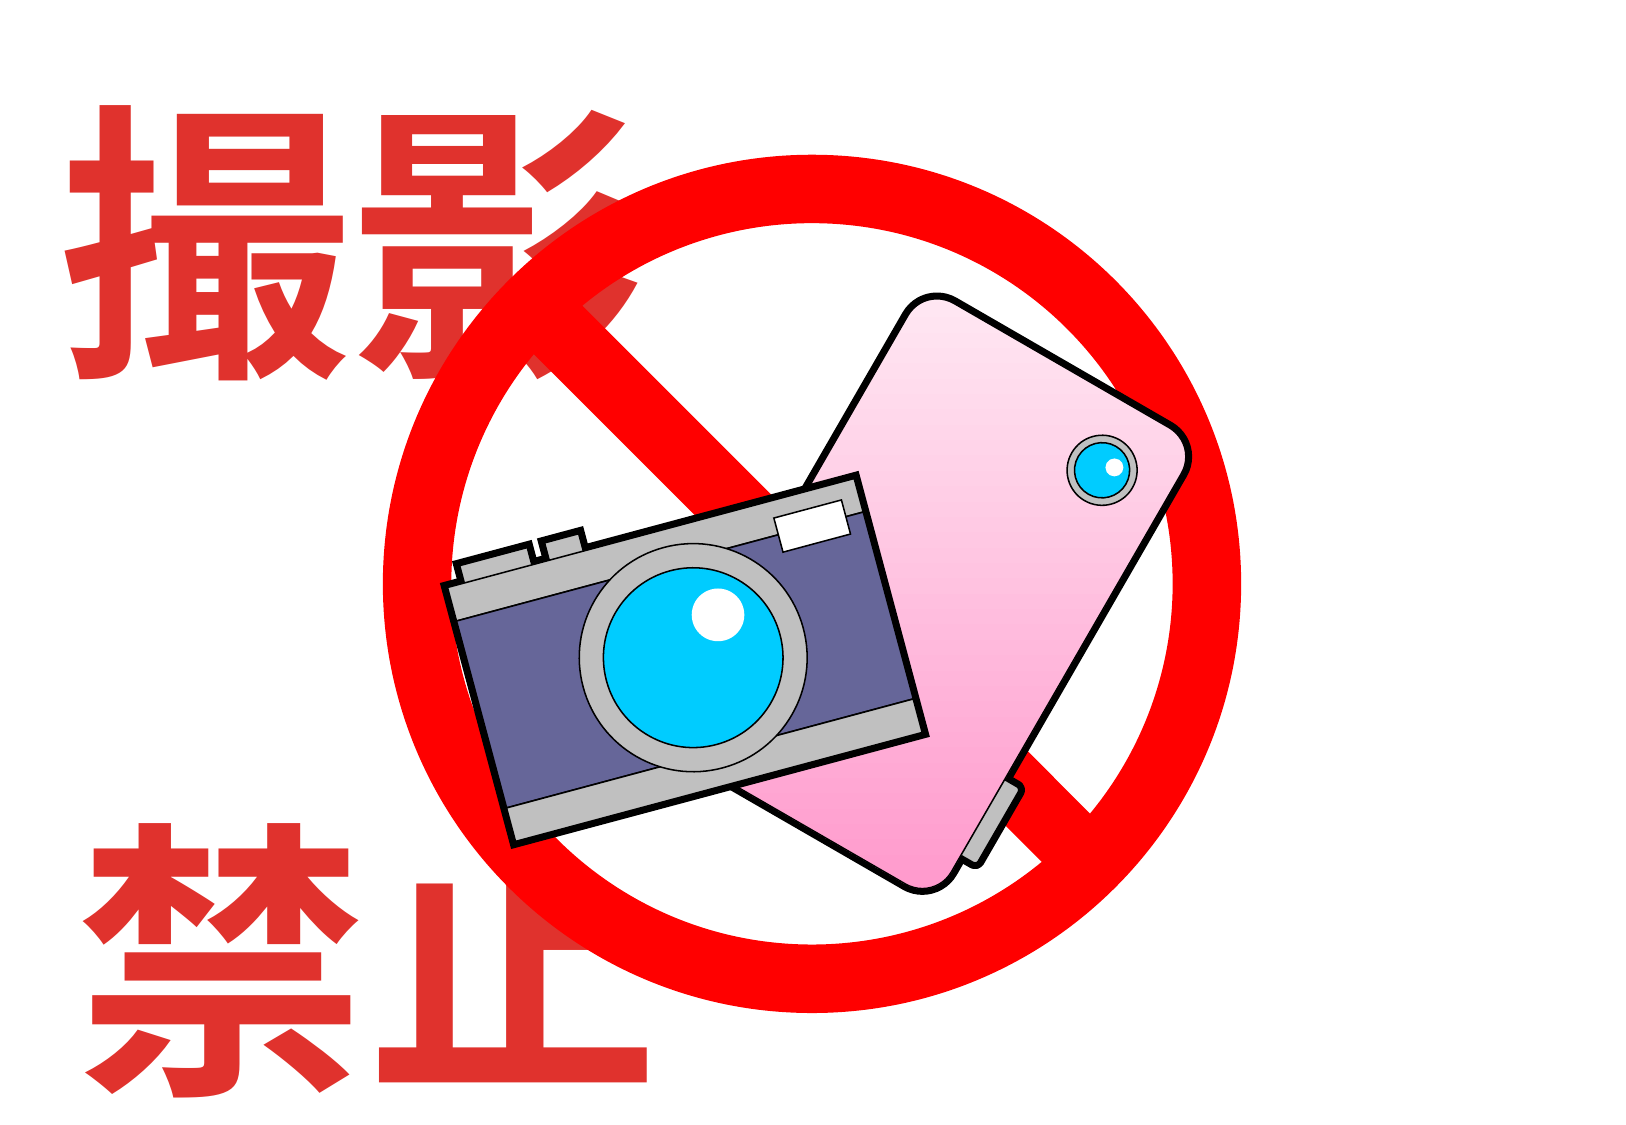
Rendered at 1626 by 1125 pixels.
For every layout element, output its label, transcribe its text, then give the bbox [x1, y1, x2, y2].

text_box 撮影 [44, 54, 1581, 420]
text_box 禁止 [60, 772, 1596, 1125]
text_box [382, 154, 1242, 1014]
